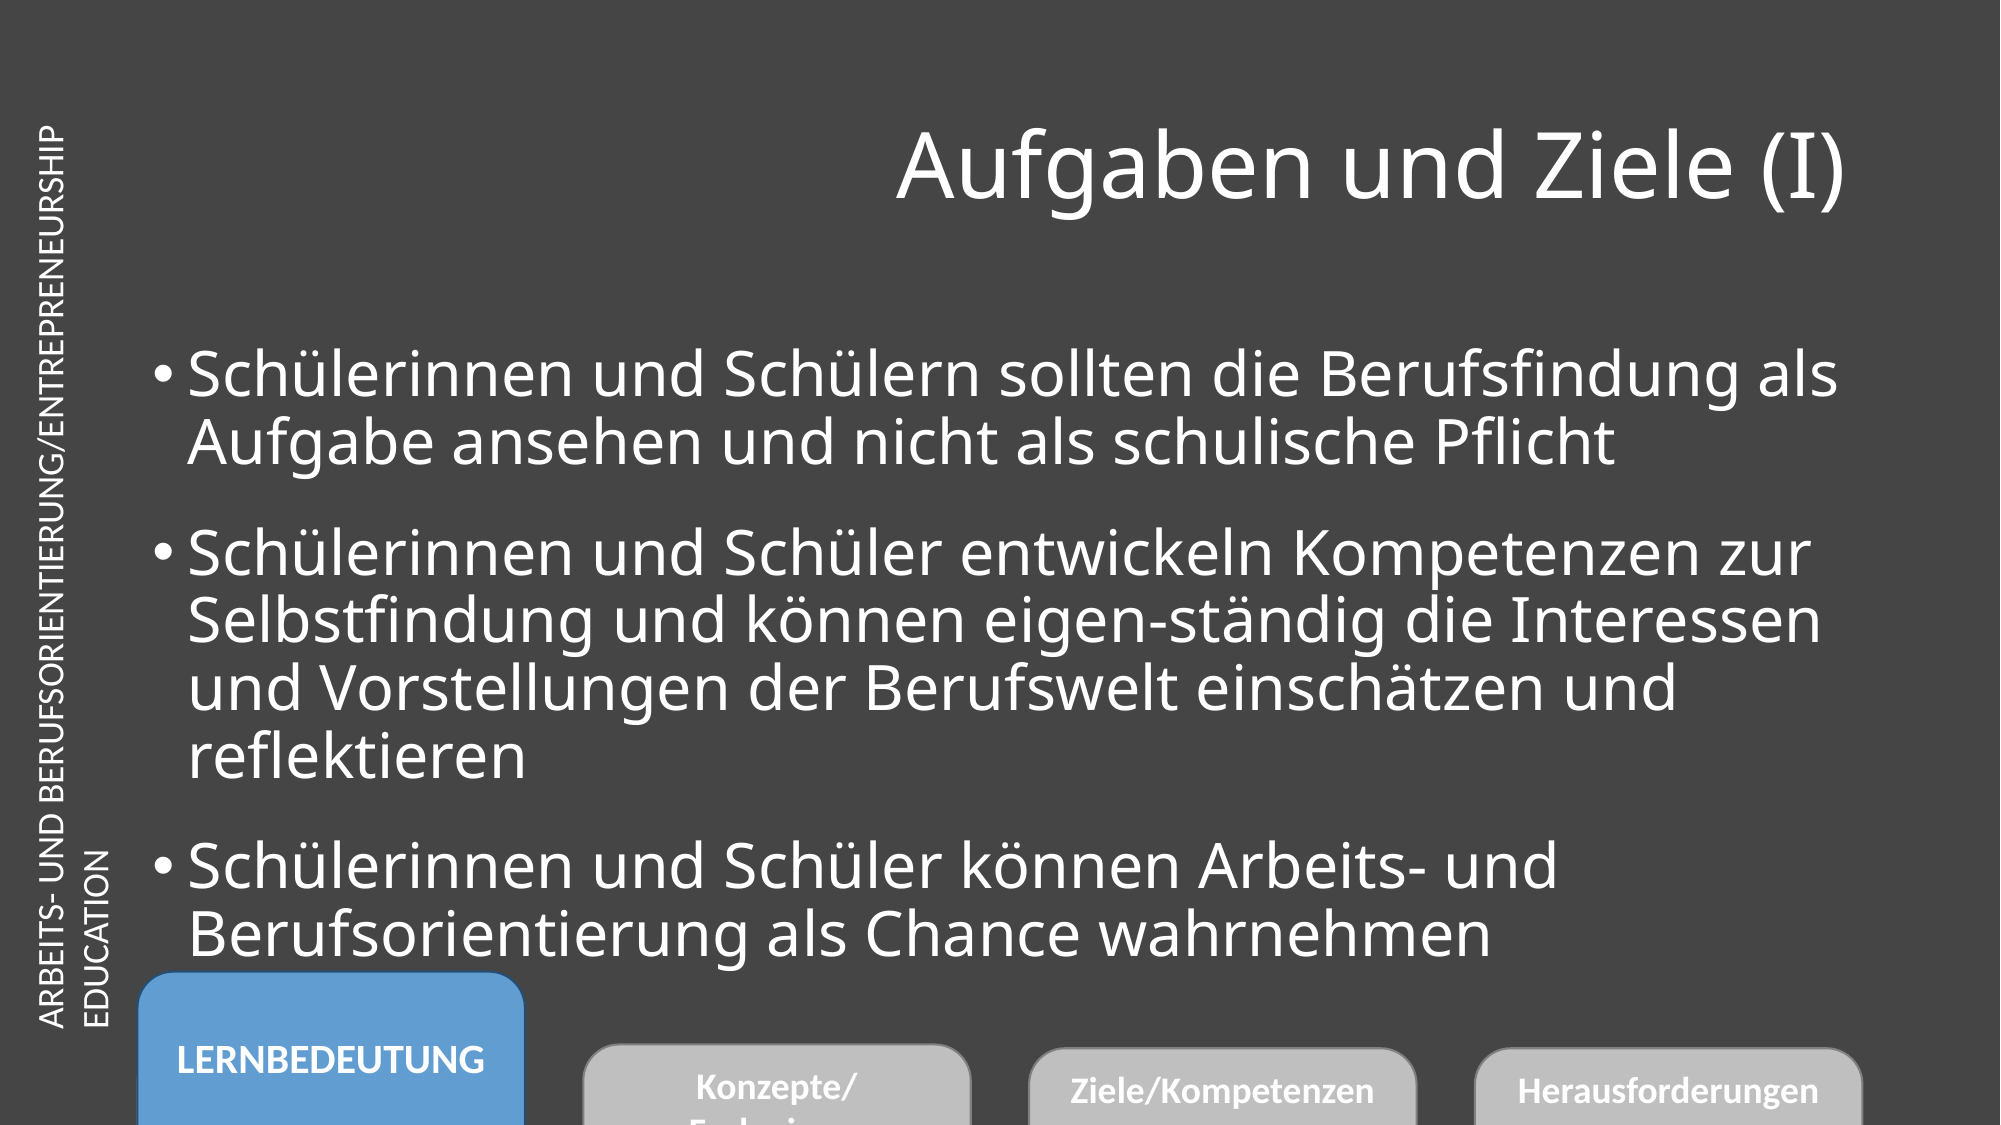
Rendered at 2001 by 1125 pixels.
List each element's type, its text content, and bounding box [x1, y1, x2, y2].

title Aufgaben und Ziele (I) [137, 59, 1863, 278]
list Schülerinnen und Schülern sollten die Berufsfindung als Aufgabe ansehen und nicht als schulische Pflicht Schülerinnen und Schüler entwickeln Kompetenzen zur Selbstfindung und können eigen-ständig die Interessen und Vorstellungen der Berufswelt einschätzen und reflektieren Schülerinnen und Schüler können Arbeits- und Berufsorientierung als Chance wahrnehmen [137, 335, 1863, 984]
